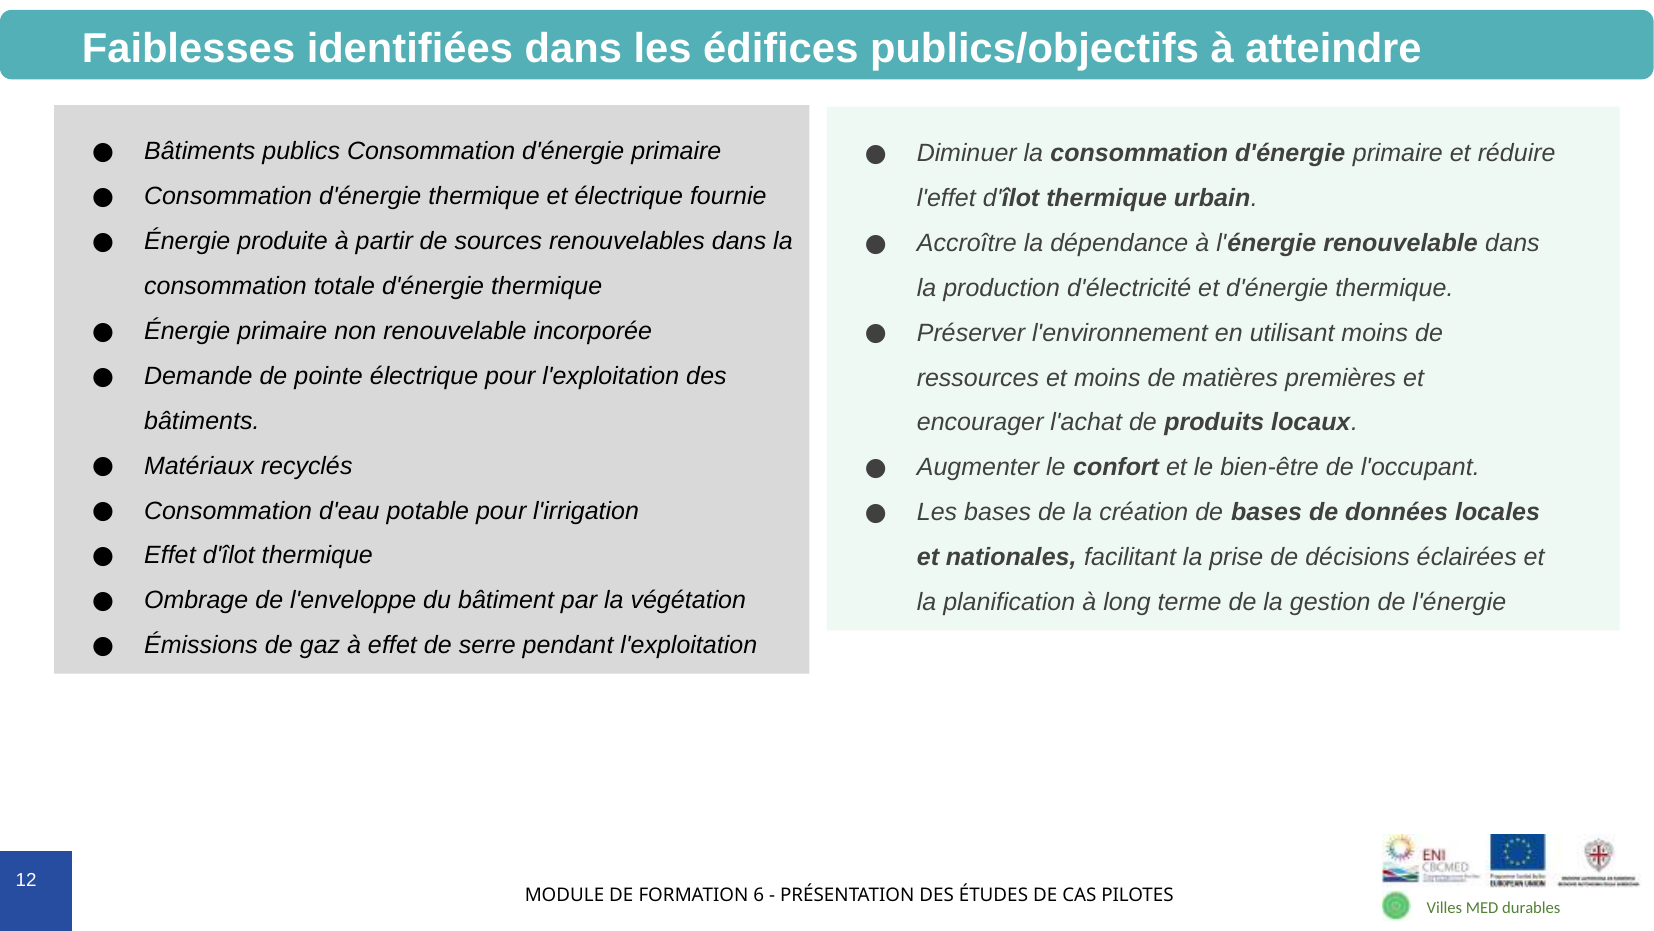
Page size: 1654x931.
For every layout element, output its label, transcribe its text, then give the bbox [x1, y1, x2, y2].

text_box [0, 9, 1654, 80]
text_box Diminuer la consommation d'énergie primaire et réduire l'effet d'îlot thermique urbain. Accroître la dépendance à l'énergie renouvelable dans la production d'électricité et d'énergie thermique. Préserver l'environnement en utilisant moins de ressources et moins de matières premières et encourager l'achat de produits locaux. Augmenter le confort et le bien-être de l'occupant. Les bases de la création de bases de données locales et nationales, facilitant la prise de décisions éclairées et la planification à long terme de la gestion de l'énergie [826, 106, 1620, 631]
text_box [1367, 833, 1654, 922]
text_box Bâtiments publics Consommation d'énergie primaire Consommation d'énergie thermique et électrique fournie Énergie produite à partir de sources renouvelables dans la consommation totale d'énergie thermique Énergie primaire non renouvelable incorporée Demande de pointe électrique pour l'exploitation des bâtiments. Matériaux recyclés Consommation d'eau potable pour l'irrigation Effet d'îlot thermique Ombrage de l'enveloppe du bâtiment par la végétation Émissions de gaz à effet de serre pendant l'exploitation [54, 105, 810, 674]
text_box MODULE DE FORMATION 6 - PRÉSENTATION DES ÉTUDES DE CAS PILOTES [510, 871, 1332, 931]
picture [0, 850, 72, 931]
text_box Faiblesses identifiées dans les édifices publics/objectifs à atteindre [22, 5, 1618, 79]
